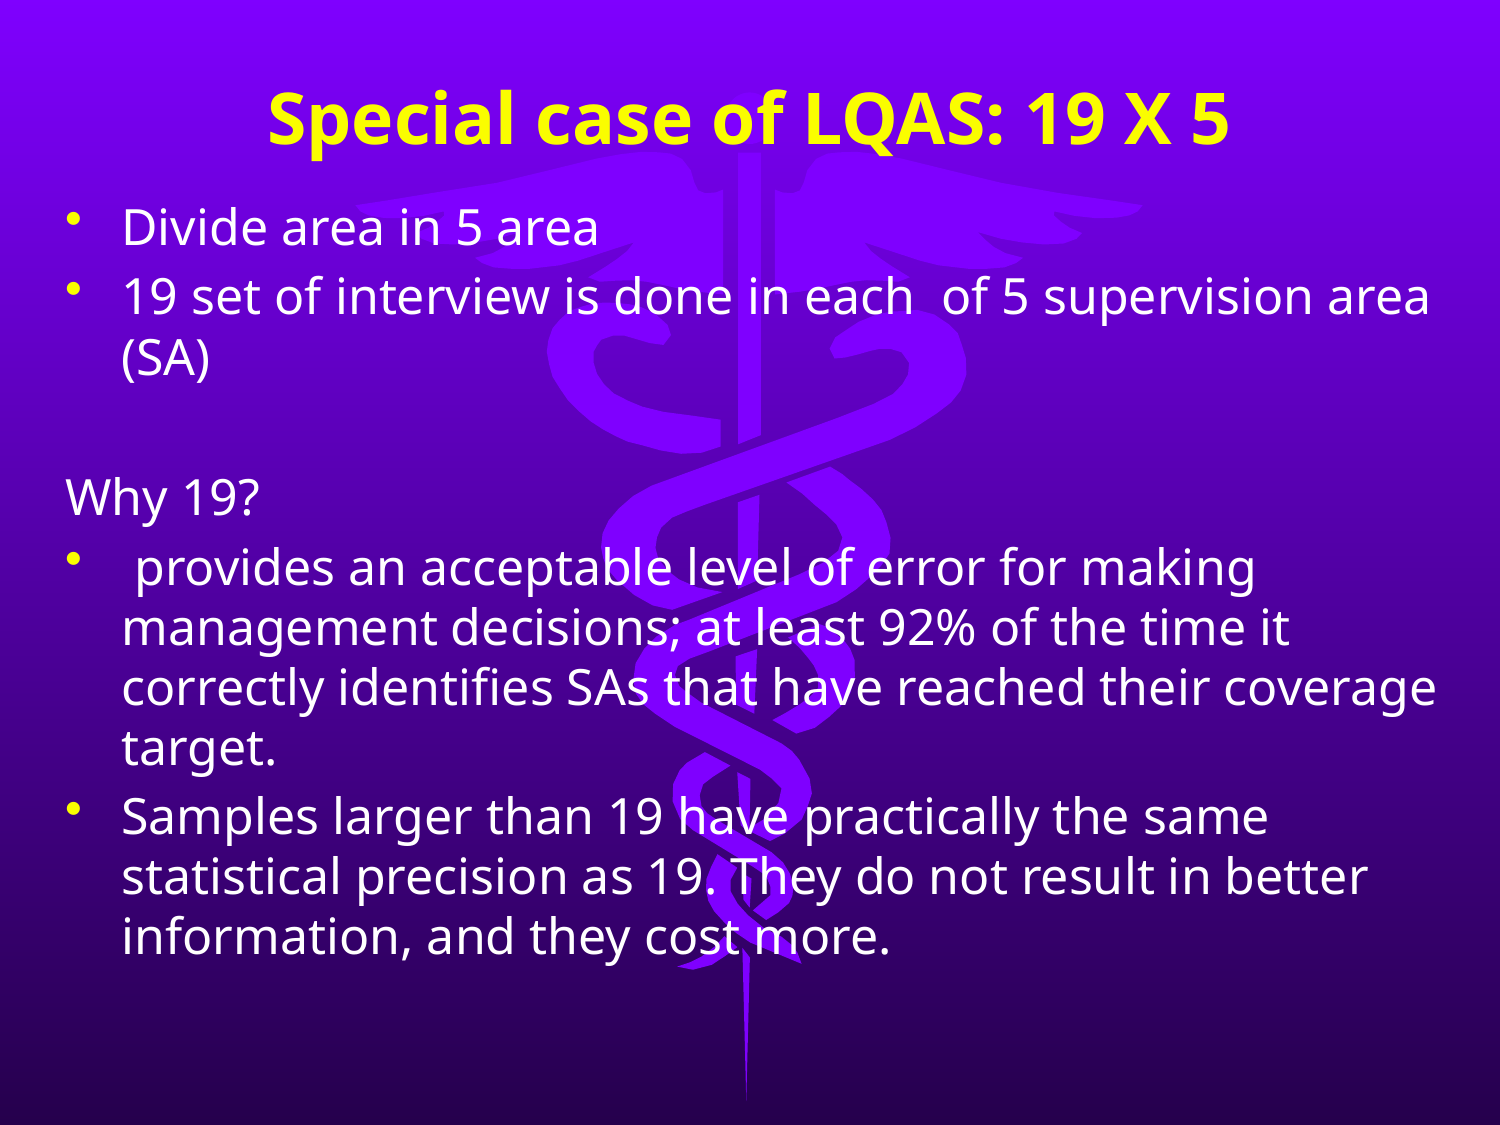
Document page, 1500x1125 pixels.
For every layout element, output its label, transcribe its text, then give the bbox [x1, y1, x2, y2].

title Special case of LQAS: 19 X 5 [112, 65, 1388, 187]
list Divide area in 5 area 19 set of interview is done in each of 5 supervision area (SA) Why 19? provides an acceptable level of error for making management decisions; at least 92% of the time it correctly identifies SAs that have reached their coverage target. Samples larger than 19 have practically the same statistical precision as 19. They do not result in better information, and they cost more. [49, 187, 1500, 966]
